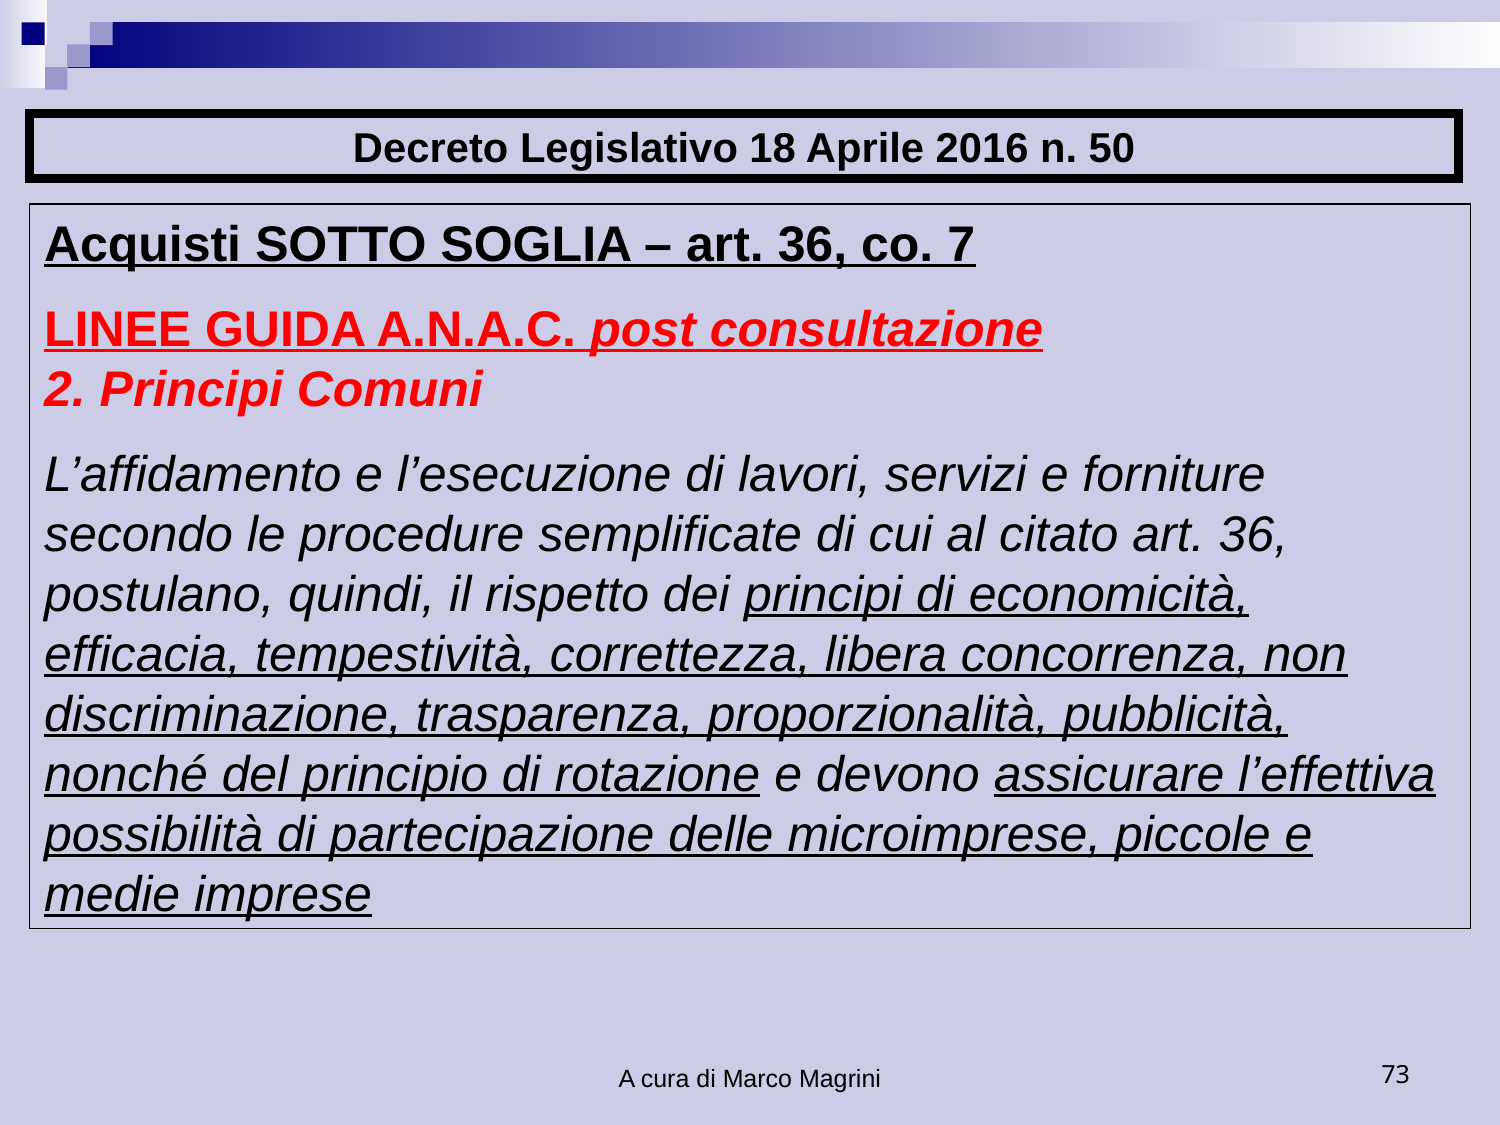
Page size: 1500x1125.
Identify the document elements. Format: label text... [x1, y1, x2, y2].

text_box Acquisti SOTTO SOGLIA – art. 36, co. 7 LINEE GUIDA A.N.A.C. post consultazione 2. Principi Comuni L’affidamento e l’esecuzione di lavori, servizi e forniture secondo le procedure semplificate di cui al citato art. 36, postulano, quindi, il rispetto dei principi di economicità, efficacia, tempestività, correttezza, libera concorrenza, non discriminazione, trasparenza, proporzionalità, pubblicità, nonché del principio di rotazione e devono assicurare l’effettiva possibilità di partecipazione delle microimprese, piccole e medie imprese [29, 203, 1471, 929]
slide_number 73 [1074, 1025, 1425, 1100]
text_box Decreto Legislativo 18 Aprile 2016 n. 50 [29, 113, 1459, 179]
footer A cura di Marco Magrini [512, 1025, 988, 1100]
